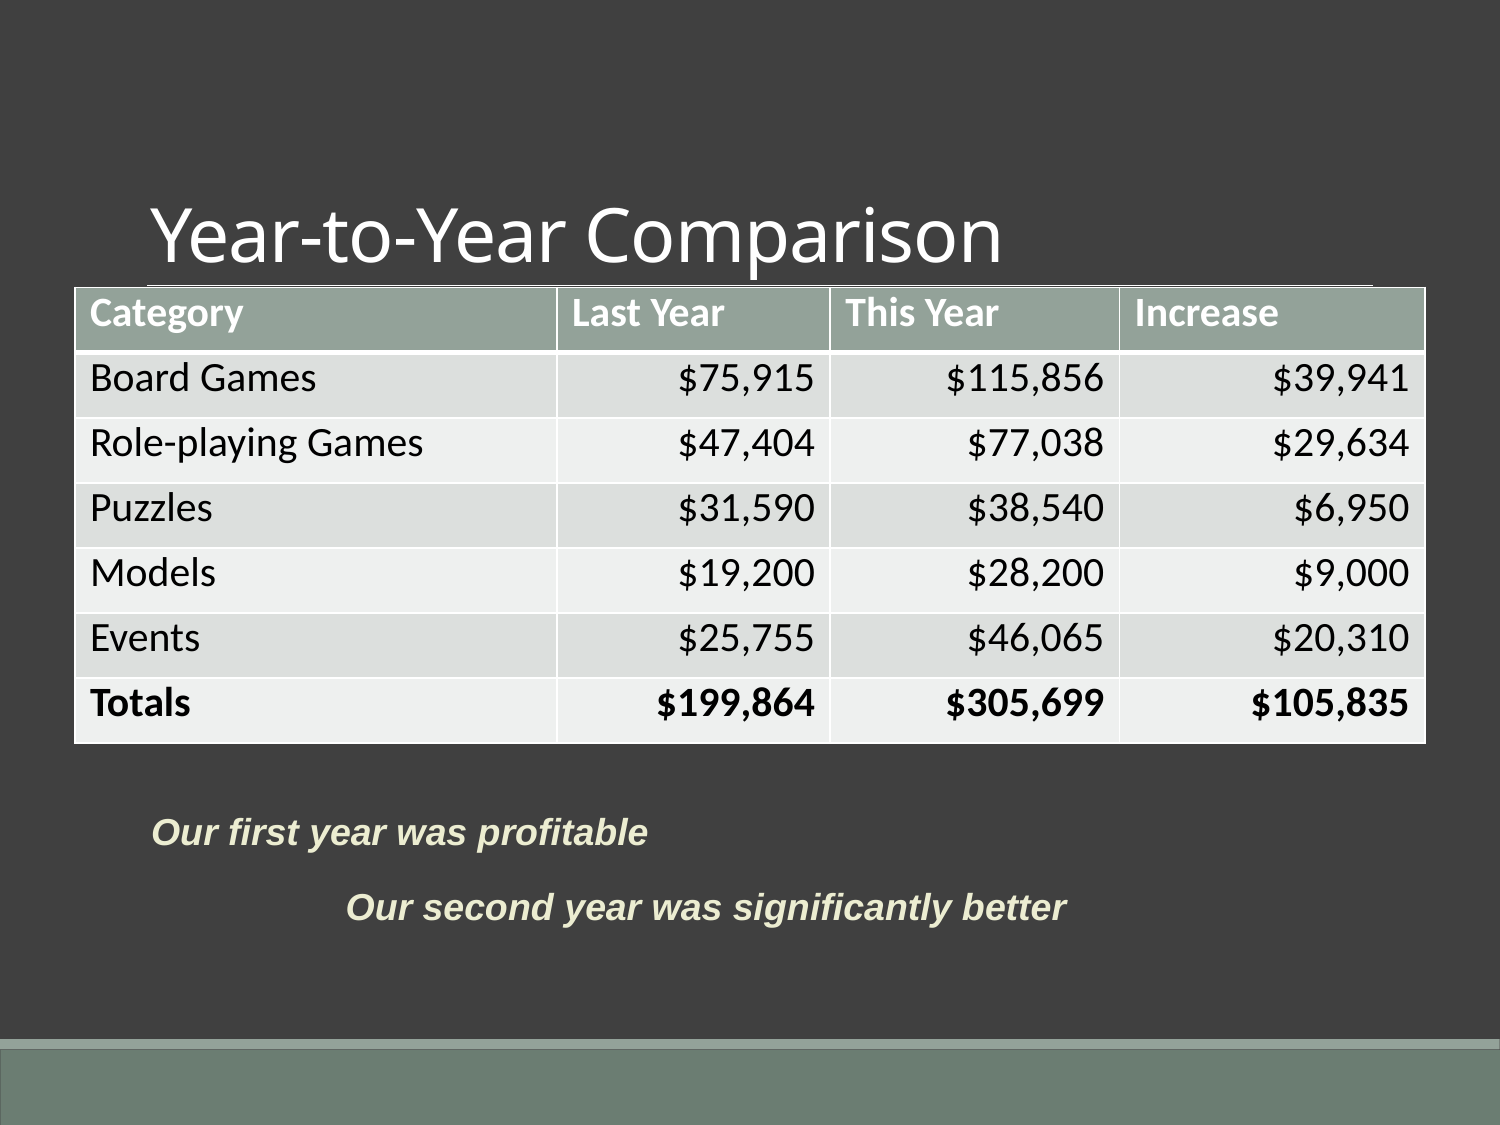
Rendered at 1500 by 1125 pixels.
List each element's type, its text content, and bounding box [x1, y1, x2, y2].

table_cell $29,634 [1120, 419, 1424, 482]
table_cell $9,000 [1120, 549, 1424, 612]
table_header Last Year [558, 288, 829, 350]
text_box Our first year was profitable [99, 799, 700, 860]
table_cell $20,310 [1120, 614, 1424, 677]
table_cell Board Games [76, 355, 556, 417]
table_cell Role-playing Games [76, 419, 556, 482]
text_box Our second year was significantly better [324, 874, 1088, 935]
table_header This Year [831, 288, 1119, 350]
table_cell $39,941 [1120, 355, 1424, 417]
title Year-to-Year Comparison [135, 47, 1373, 285]
table_cell $19,200 [558, 549, 829, 612]
table_cell $25,755 [558, 614, 829, 677]
table_cell $115,856 [831, 355, 1119, 417]
table_cell $31,590 [558, 484, 829, 547]
table_cell Events [76, 614, 556, 677]
table_cell $38,540 [831, 484, 1119, 547]
table_header Increase [1120, 288, 1424, 350]
table_cell $6,950 [1120, 484, 1424, 547]
table_cell $46,065 [831, 614, 1119, 677]
table_header Category [76, 288, 556, 350]
table_cell Models [76, 549, 556, 612]
table_cell $199,864 [558, 679, 829, 742]
table_cell $28,200 [831, 549, 1119, 612]
table_cell $47,404 [558, 419, 829, 482]
table_cell Puzzles [76, 484, 556, 547]
table_cell $105,835 [1120, 679, 1424, 742]
table_cell $305,699 [831, 679, 1119, 742]
table_cell $75,915 [558, 355, 829, 417]
table_cell $77,038 [831, 419, 1119, 482]
table_cell Totals [76, 679, 556, 742]
